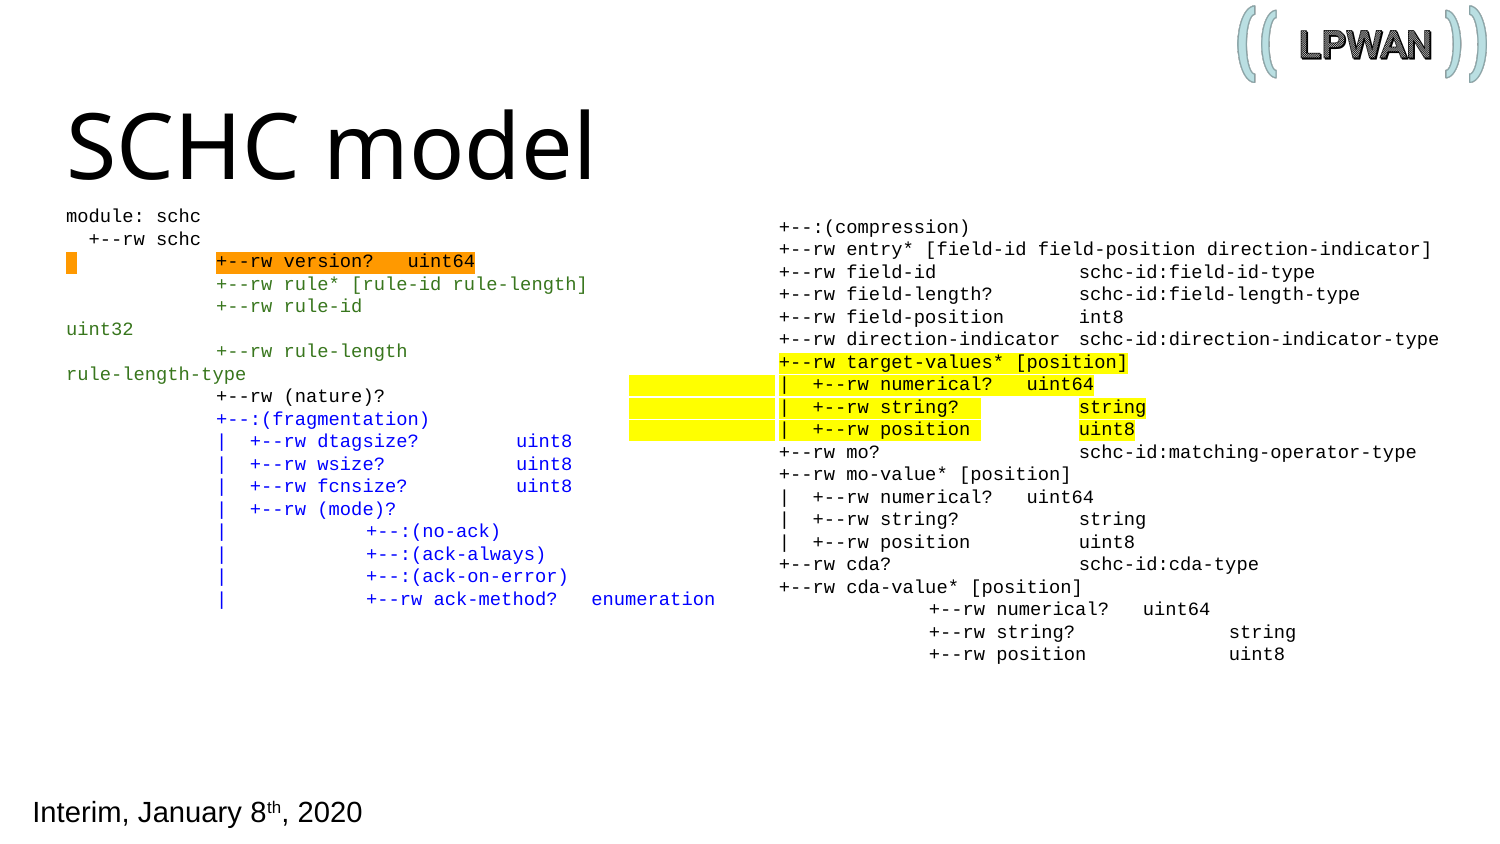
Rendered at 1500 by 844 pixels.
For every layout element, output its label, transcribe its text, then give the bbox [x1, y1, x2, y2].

list module: schc +--rw schc +--rw version? uint64 +--rw rule* [rule-id rule-length] +--rw rule-id uint32 +--rw rule-length rule-length-type +--rw (nature)? +--:(fragmentation) | +--rw dtagsize? uint8 | +--rw wsize? uint8 | +--rw fcnsize? uint8 | +--rw (mode)? | +--:(no-ack) | +--:(ack-always) | +--:(ack-on-error) | +--rw ack-method? enumeration [51, 189, 731, 750]
title SCHC model [51, 72, 1449, 167]
list +--:(compression) +--rw entry* [field-id field-position direction-indicator] +--rw field-id schc-id:field-id-type +--rw field-length? schc-id:field-length-type +--rw field-position int8 +--rw direction-indicator schc-id:direction-indicator-type +--rw target-values* [position] | +--rw numerical? uint64 | +--rw string? string | +--rw position uint8 +--rw mo? schc-id:matching-operator-type +--rw mo-value* [position] | +--rw numerical? uint64 | +--rw string? string | +--rw position uint8 +--rw cda? schc-id:cda-type +--rw cda-value* [position] +--rw numerical? uint64 +--rw string? string +--rw position uint8 [613, 199, 1500, 760]
picture [1237, 5, 1487, 83]
